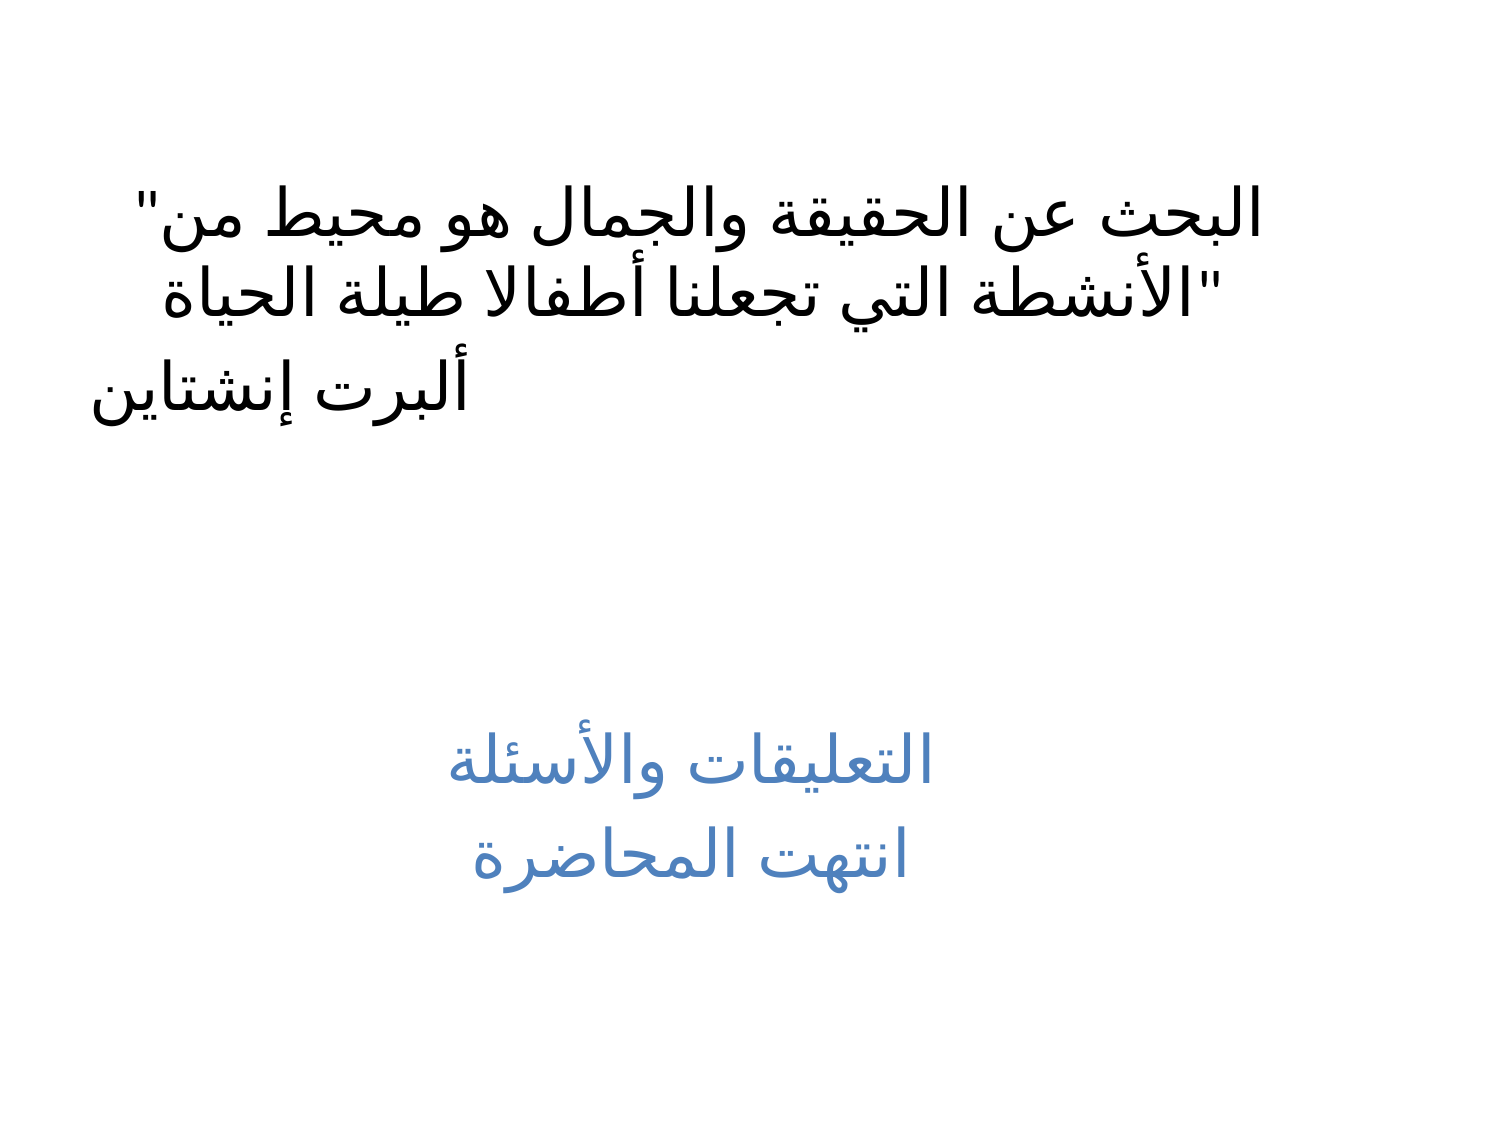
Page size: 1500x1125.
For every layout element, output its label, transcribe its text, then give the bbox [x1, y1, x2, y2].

list "البحث عن الحقيقة والجمال هو محيط من الأنشطة التي تجعلنا أطفالا طيلة الحياة" ألبرت إنشتاين التعليقات والأسئلة انتهت المحاضرة [74, 162, 1325, 905]
